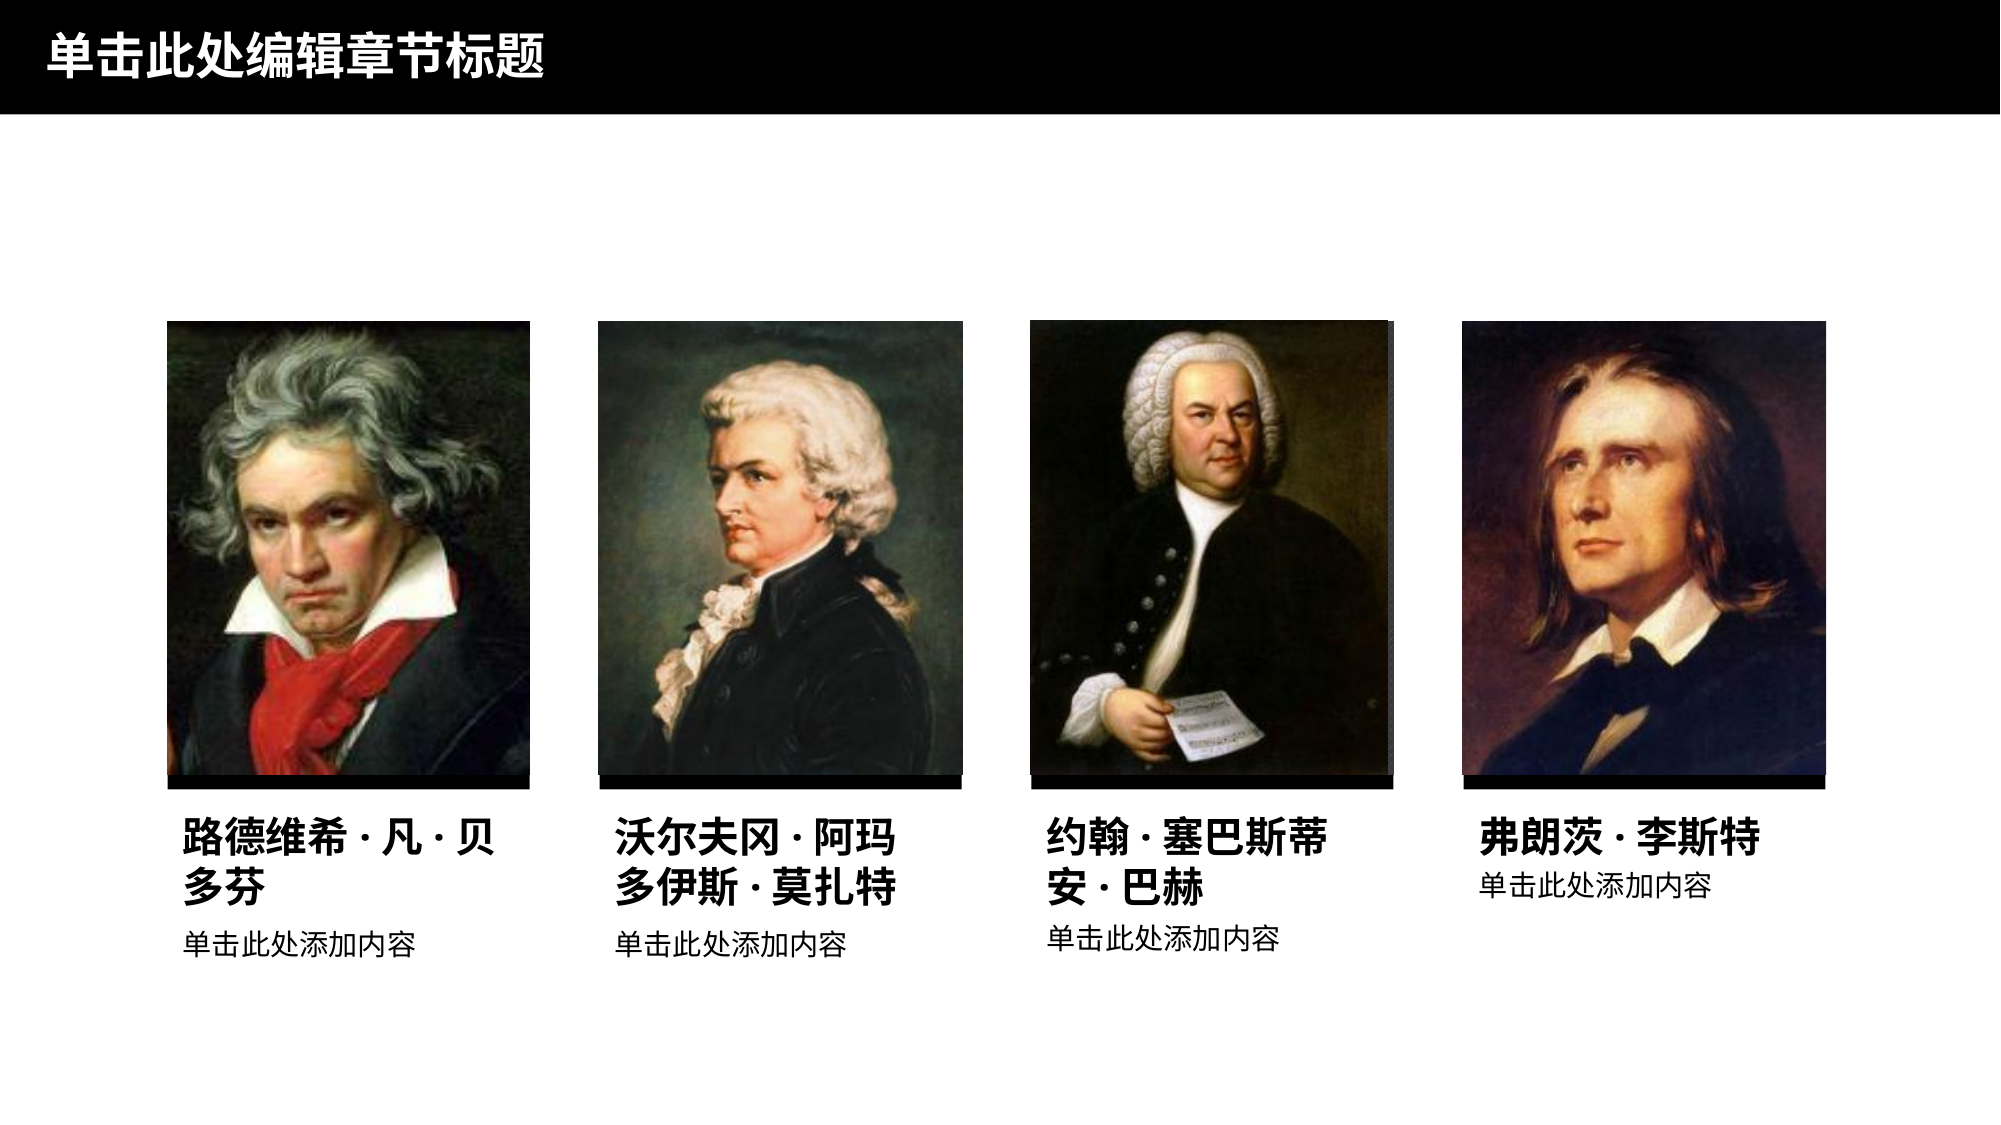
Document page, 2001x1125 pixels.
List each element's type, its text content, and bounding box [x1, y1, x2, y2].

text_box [167, 775, 530, 970]
picture [1030, 320, 1388, 775]
text_box 单击此处编辑章节标题 [30, 17, 588, 93]
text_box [599, 775, 962, 970]
picture [598, 320, 963, 775]
picture [1462, 321, 1826, 775]
picture [167, 321, 530, 775]
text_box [1463, 321, 1833, 911]
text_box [1031, 321, 1395, 964]
